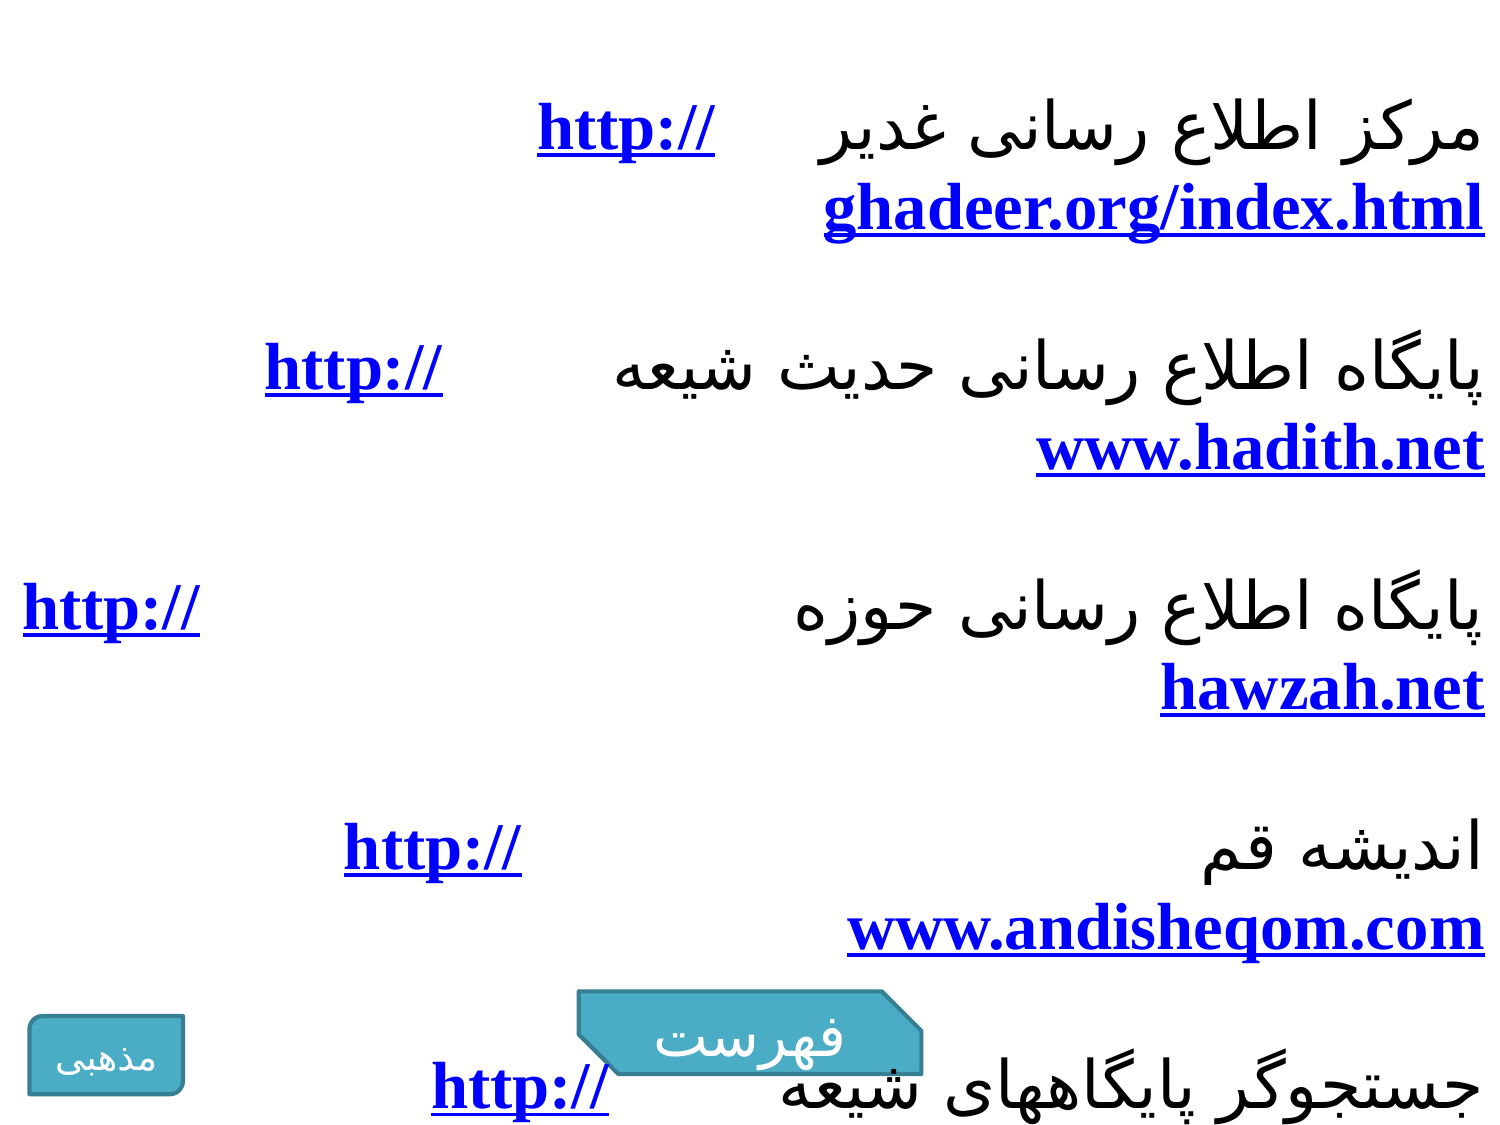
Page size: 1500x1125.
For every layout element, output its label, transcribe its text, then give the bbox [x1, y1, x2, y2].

text_box مذهبی [27, 1013, 186, 1097]
text_box مرکز اطلاع رسانی غدیر http://ghadeer.org/index.html پایگاه اطلاع رسانی حدیث شیعه http://www.hadith.net پایگاه اطلاع رسانی حوزه http://hawzah.net اندیشه قم http://www.andisheqom.com جستجوگر پایگاههای شیعه http://www.shiasearch.com [0, 0, 1500, 1125]
